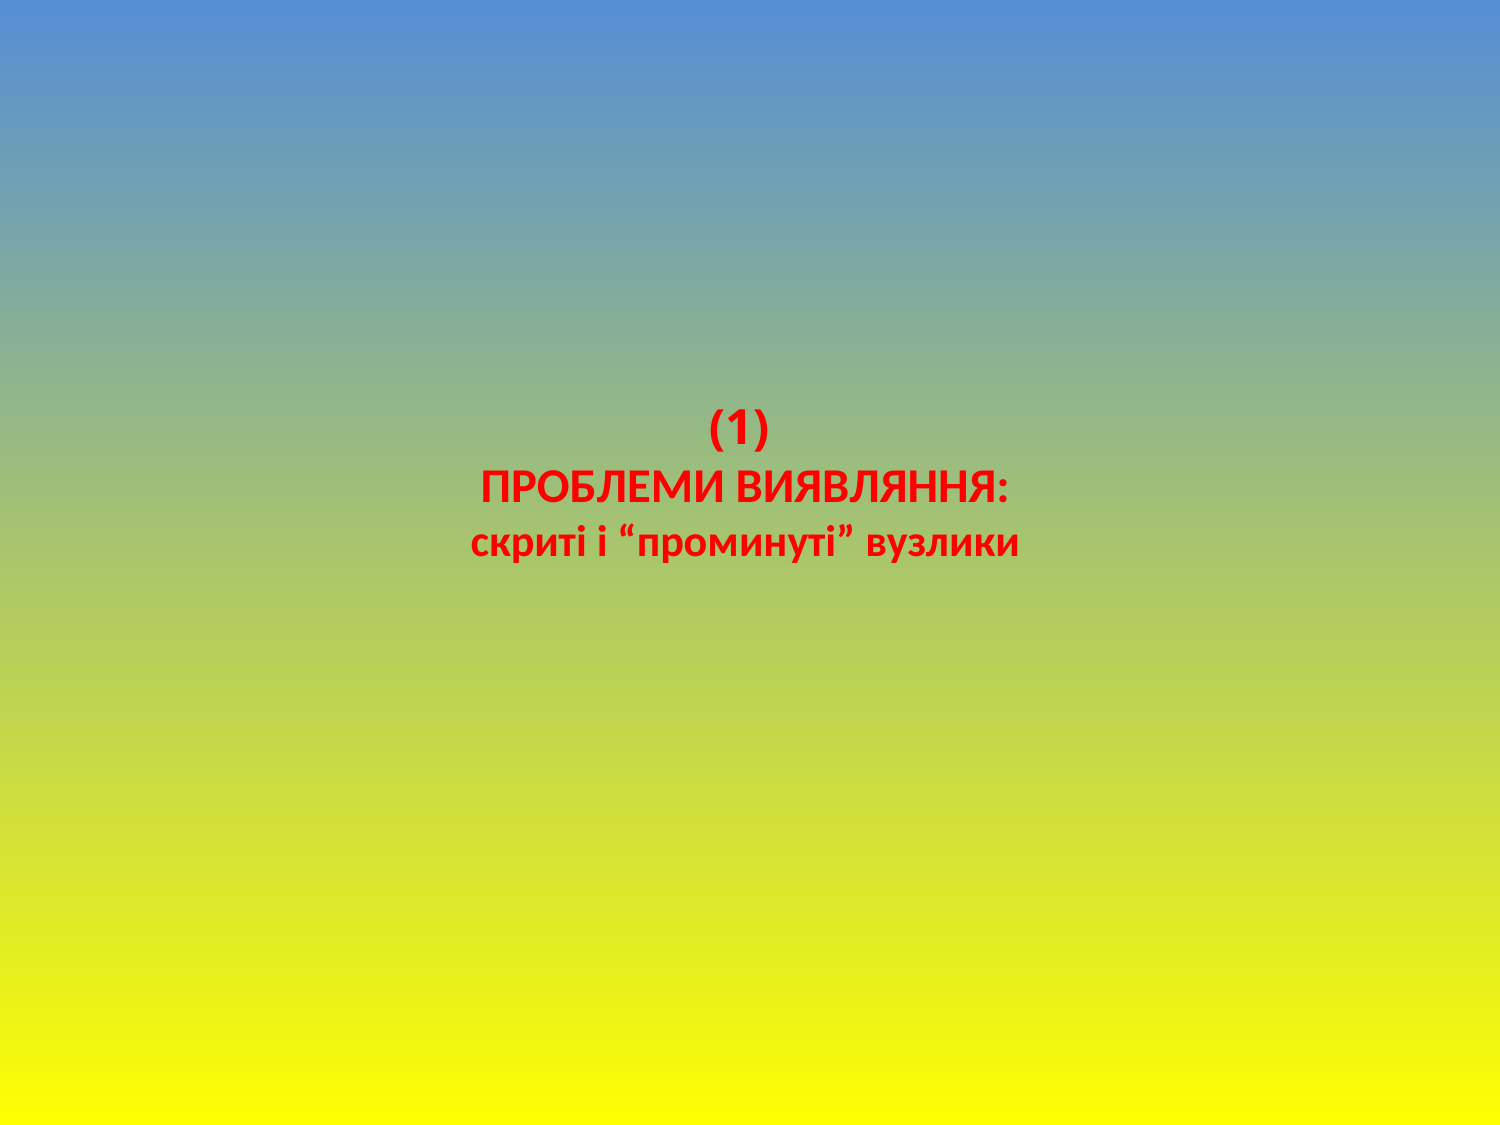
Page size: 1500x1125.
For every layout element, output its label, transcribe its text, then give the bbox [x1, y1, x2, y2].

title (1) ПРОБЛЕМИ ВИЯВЛЯННЯ: скриті і “проминуті” вузлики [70, 386, 1421, 575]
